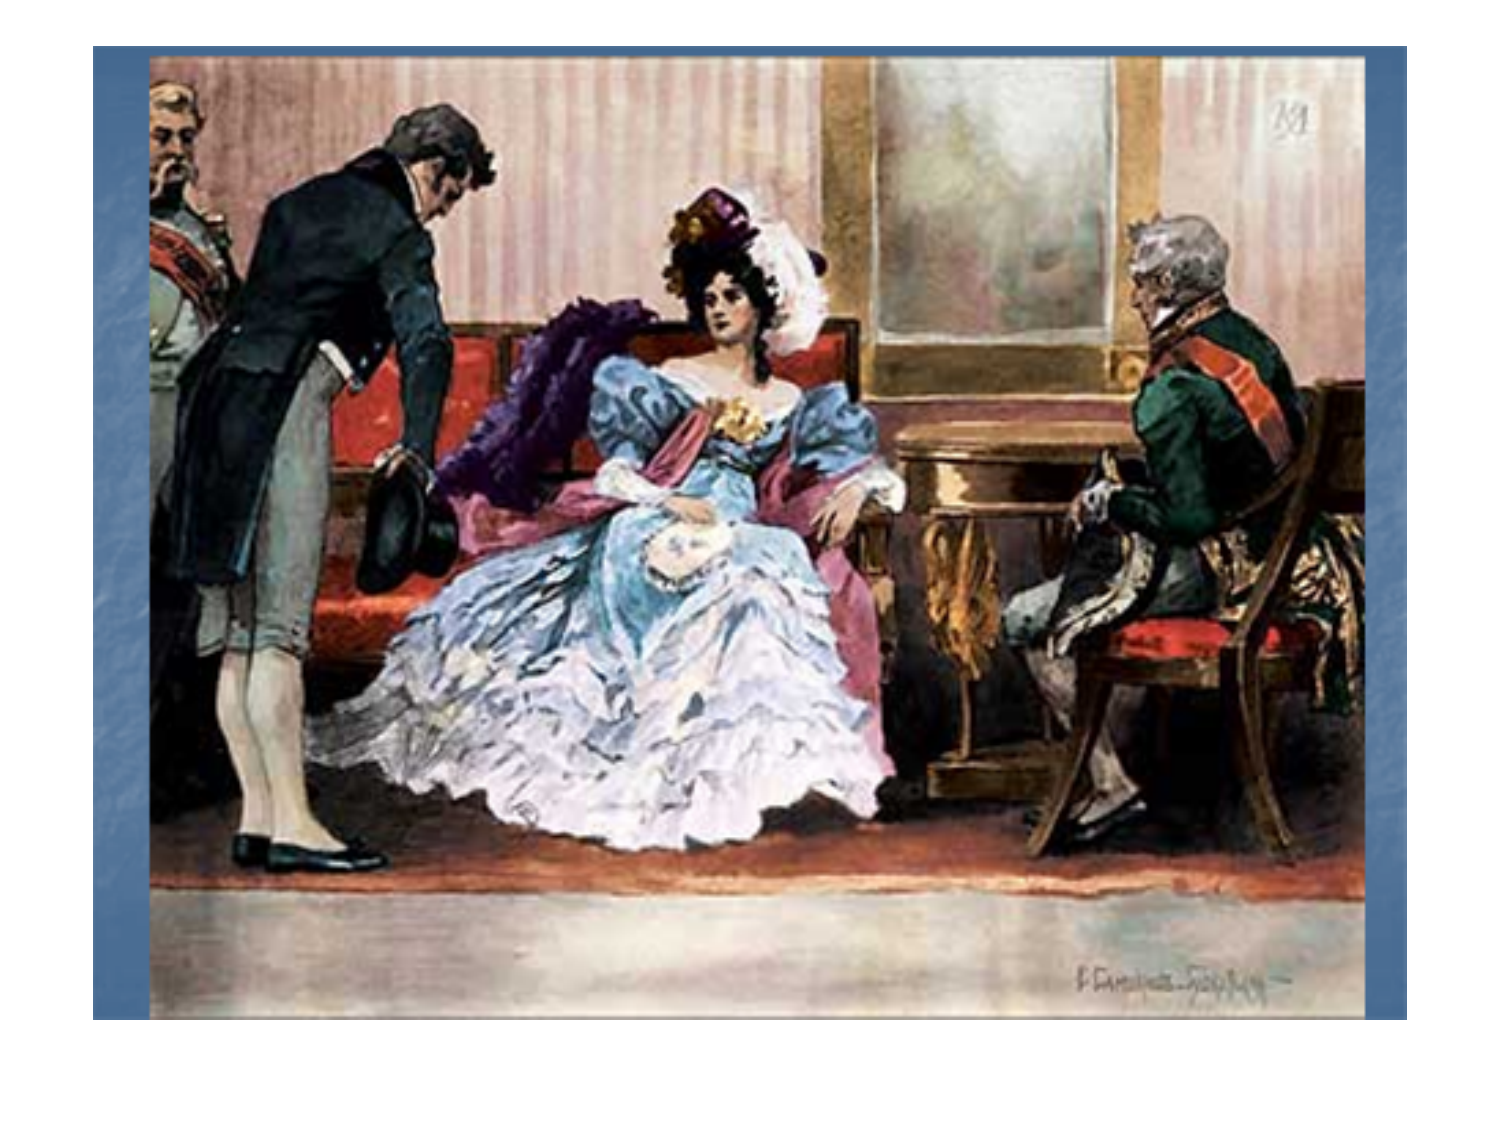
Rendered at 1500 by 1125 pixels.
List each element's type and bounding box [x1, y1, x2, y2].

picture [93, 46, 1407, 1020]
